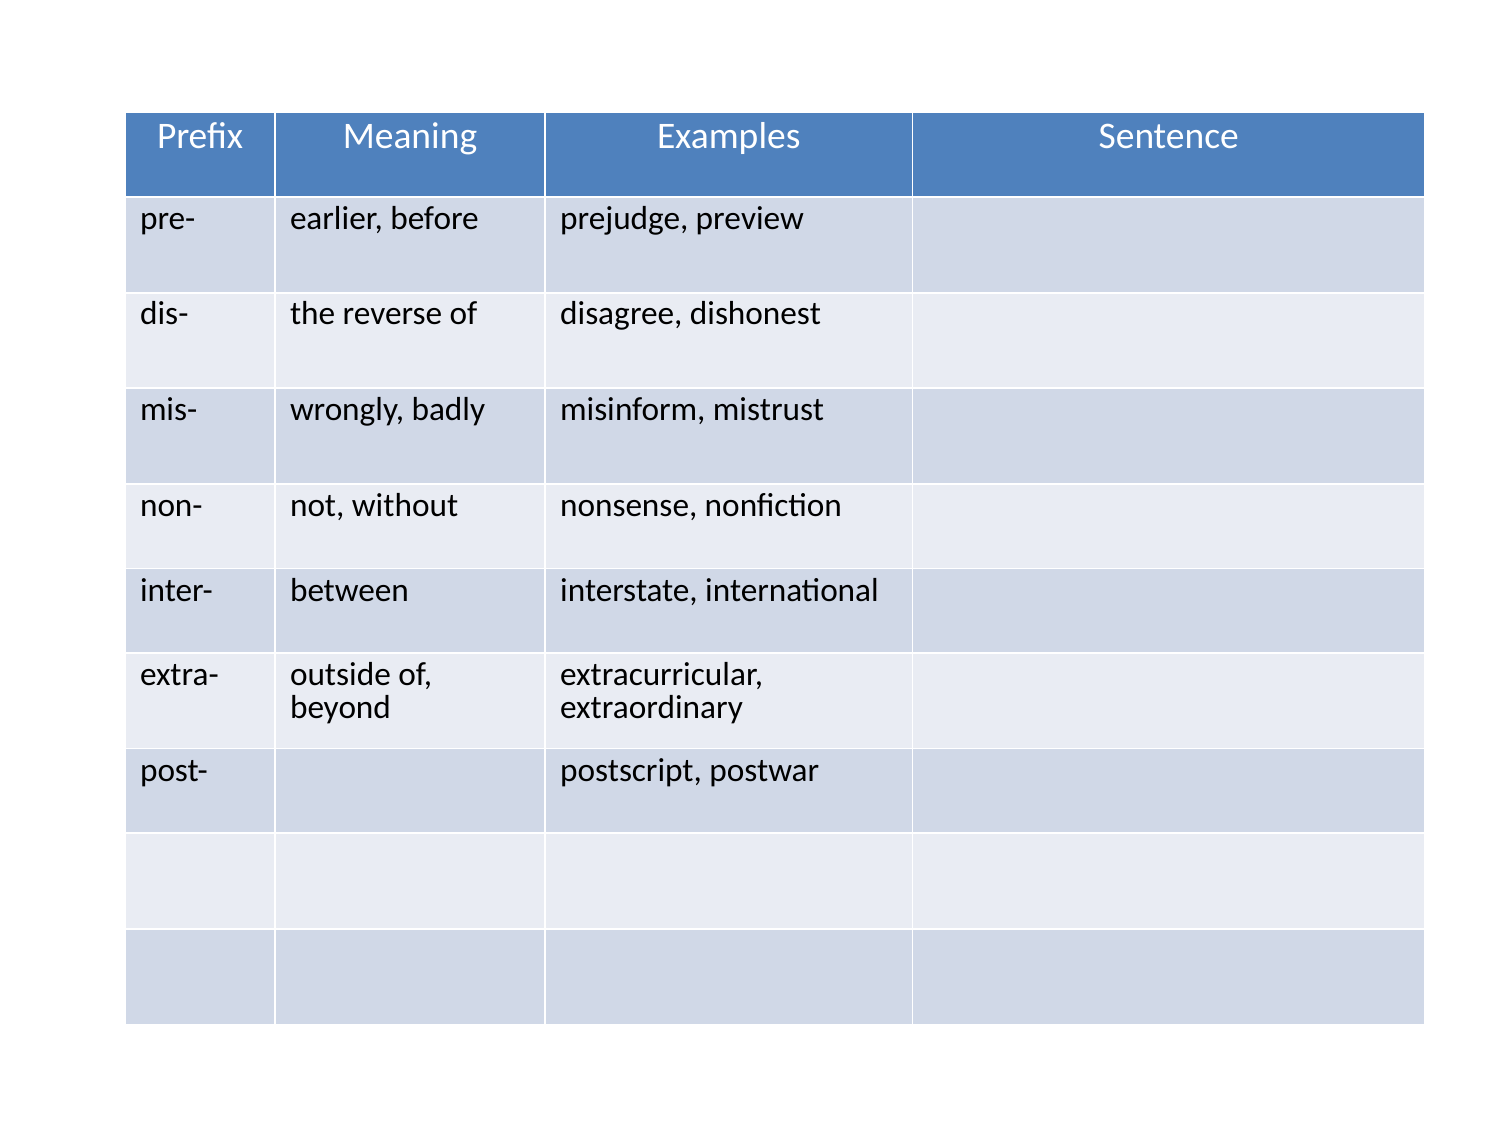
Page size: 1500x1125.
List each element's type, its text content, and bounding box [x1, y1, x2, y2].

table_cell [546, 930, 912, 1024]
table_cell wrongly, badly [276, 389, 544, 483]
table_header Meaning [276, 113, 544, 196]
table_cell [913, 834, 1424, 928]
table_cell outside of, beyond [276, 654, 544, 748]
table_cell the reverse of [276, 294, 544, 387]
table_cell [913, 569, 1424, 652]
table_cell extracurricular, extraordinary [546, 654, 912, 748]
table_cell between [276, 569, 544, 652]
table_header Examples [546, 113, 912, 196]
table_cell [276, 749, 544, 832]
table_cell [913, 485, 1424, 568]
table_cell earlier, before [276, 198, 544, 292]
table_cell [546, 834, 912, 928]
table_cell [126, 930, 274, 1024]
table_cell pre- [126, 198, 274, 292]
table_cell interstate, international [546, 569, 912, 652]
table_cell extra- [126, 654, 274, 748]
table_cell non- [126, 485, 274, 568]
table_header Prefix [126, 113, 274, 196]
table_cell post- [126, 749, 274, 832]
table_cell [276, 834, 544, 928]
table_cell disagree, dishonest [546, 294, 912, 387]
table_cell mis- [126, 389, 274, 483]
table_cell inter- [126, 569, 274, 652]
table_cell [913, 749, 1424, 832]
table_cell not, without [276, 485, 544, 568]
table_cell [126, 834, 274, 928]
table_cell prejudge, preview [546, 198, 912, 292]
table_cell dis- [126, 294, 274, 387]
table_cell postscript, postwar [546, 749, 912, 832]
table_cell [913, 198, 1424, 292]
table_cell [276, 930, 544, 1024]
table_cell misinform, mistrust [546, 389, 912, 483]
table_cell nonsense, nonfiction [546, 485, 912, 568]
table_cell [913, 654, 1424, 748]
table_header Sentence [913, 113, 1424, 196]
table_cell [913, 294, 1424, 387]
table_cell [913, 930, 1424, 1024]
table_cell [913, 389, 1424, 483]
